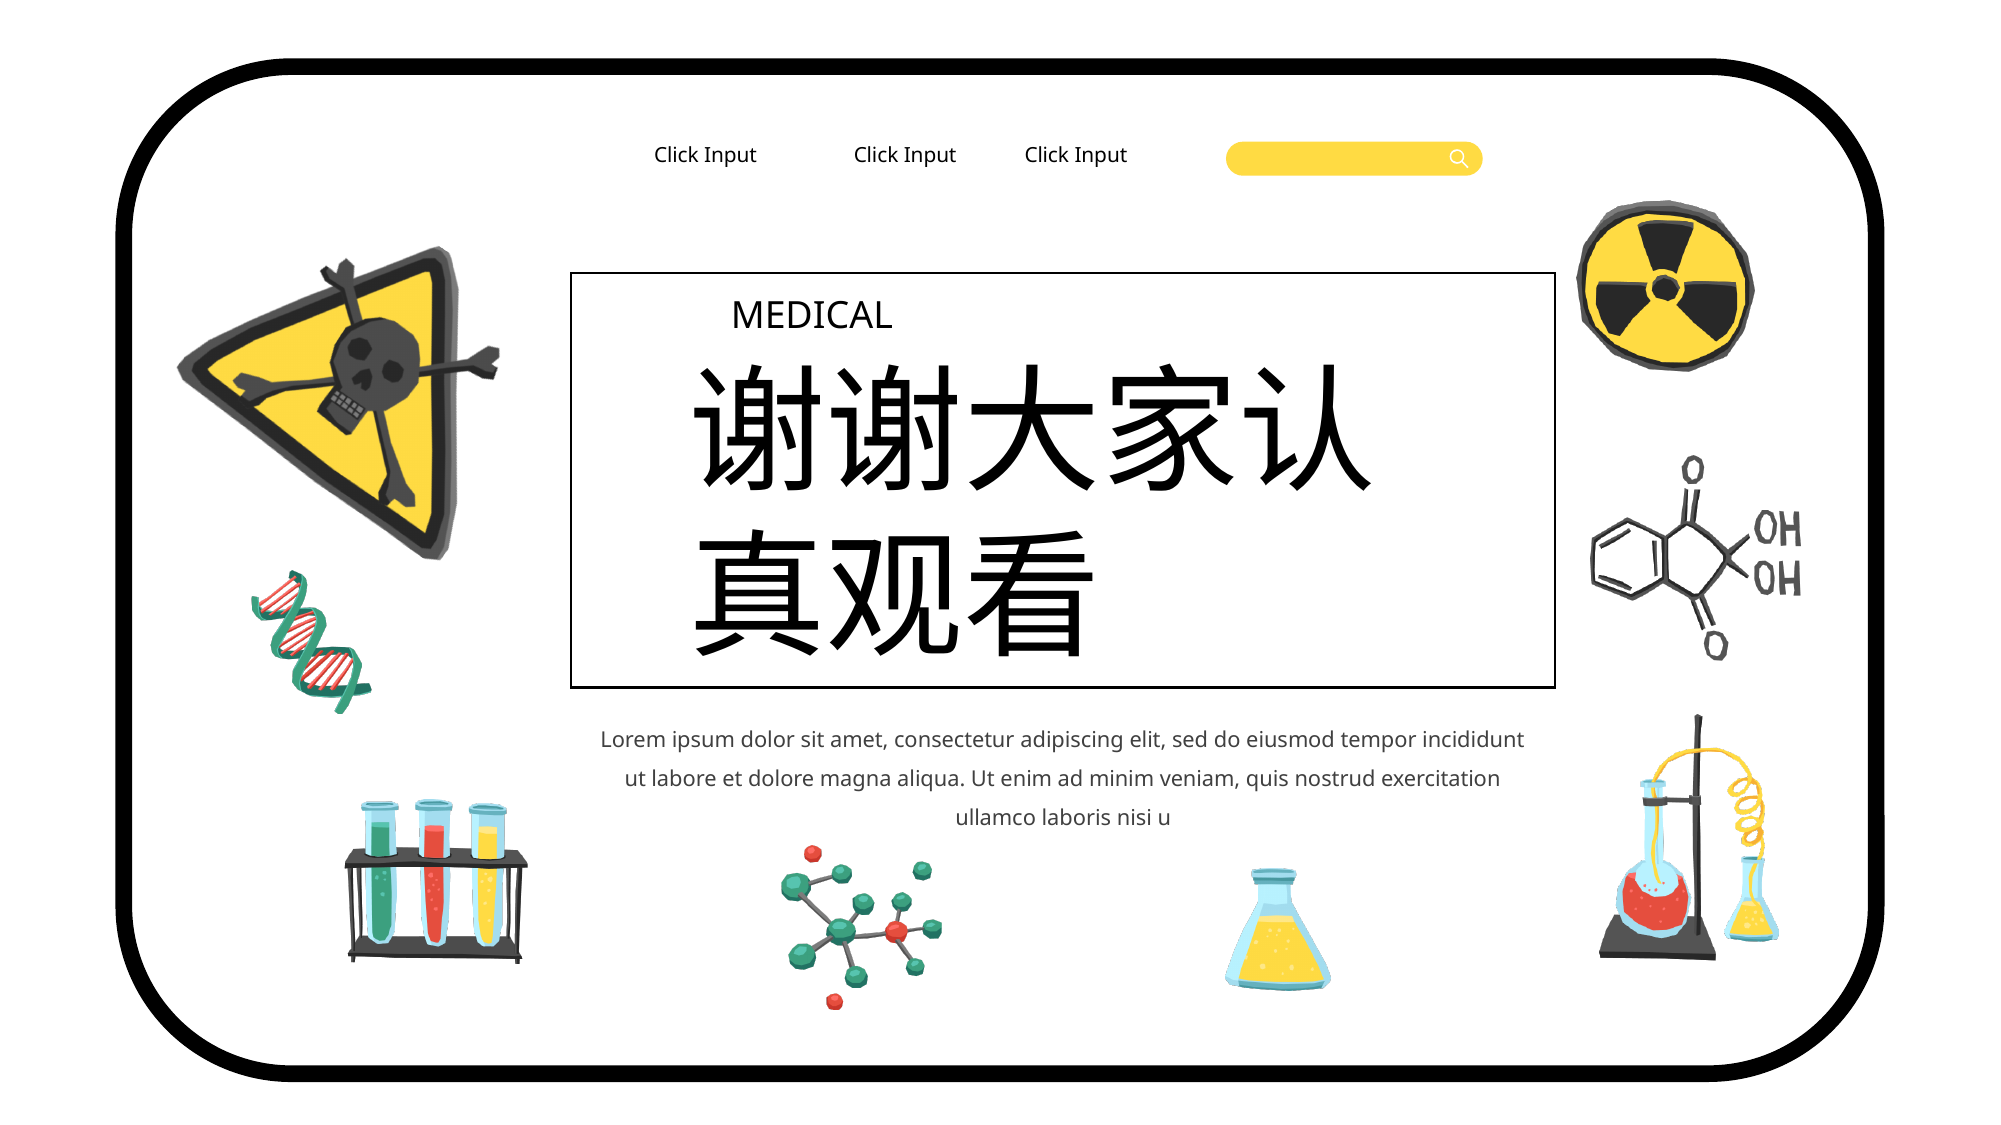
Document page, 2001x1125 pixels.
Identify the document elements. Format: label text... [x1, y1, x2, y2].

picture [1599, 713, 1779, 961]
picture [1590, 454, 1801, 661]
picture [781, 845, 943, 1010]
text_box MEDICAL [716, 283, 1411, 343]
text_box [643, 134, 1483, 176]
picture [1225, 868, 1331, 991]
picture [344, 799, 528, 964]
text_box [570, 272, 1556, 689]
picture [1576, 200, 1755, 372]
text_box Lorem ipsum dolor sit amet, consectetur adipiscing elit, sed do eiusmod tempor incididunt ut labore et dolore magna aliqua. Ut enim ad minim veniam, quis nostrud exercitation ullamco laboris nisi u [581, 704, 1546, 838]
text_box 谢谢大家认真观看 [674, 335, 1453, 681]
text_box [122, 65, 1878, 1075]
picture [251, 570, 372, 714]
picture [164, 163, 570, 566]
